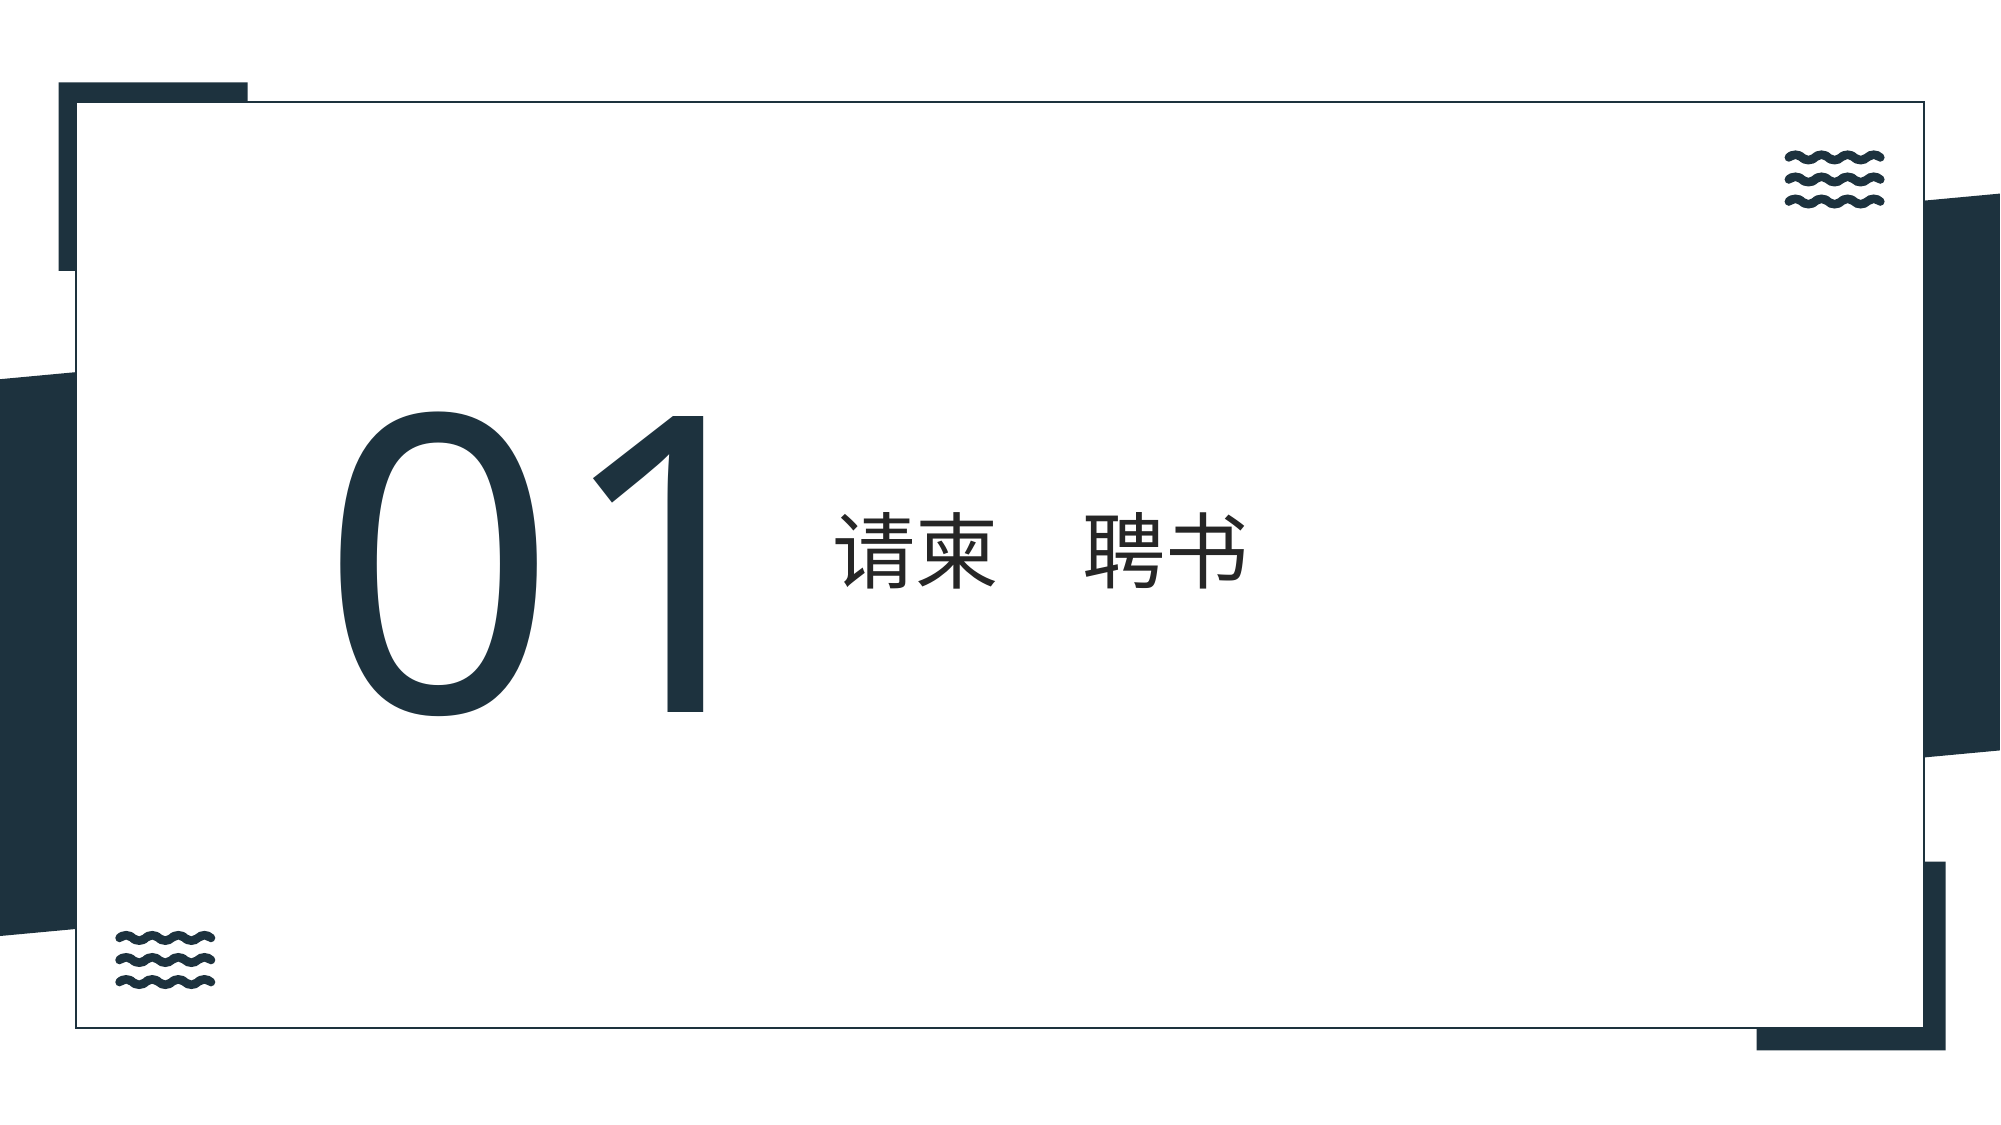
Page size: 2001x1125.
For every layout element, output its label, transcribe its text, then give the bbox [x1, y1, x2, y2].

text_box [1925, 192, 2000, 759]
text_box [115, 975, 216, 990]
text_box [1756, 861, 1947, 1051]
text_box [75, 101, 1925, 1029]
text_box 请柬 聘书 [817, 491, 1625, 606]
text_box [0, 371, 75, 938]
text_box [1784, 172, 1885, 187]
text_box [115, 952, 216, 968]
text_box [1784, 150, 1885, 165]
text_box [1784, 194, 1885, 209]
text_box [115, 930, 216, 946]
text_box [58, 81, 249, 272]
text_box 01 [216, 290, 898, 803]
